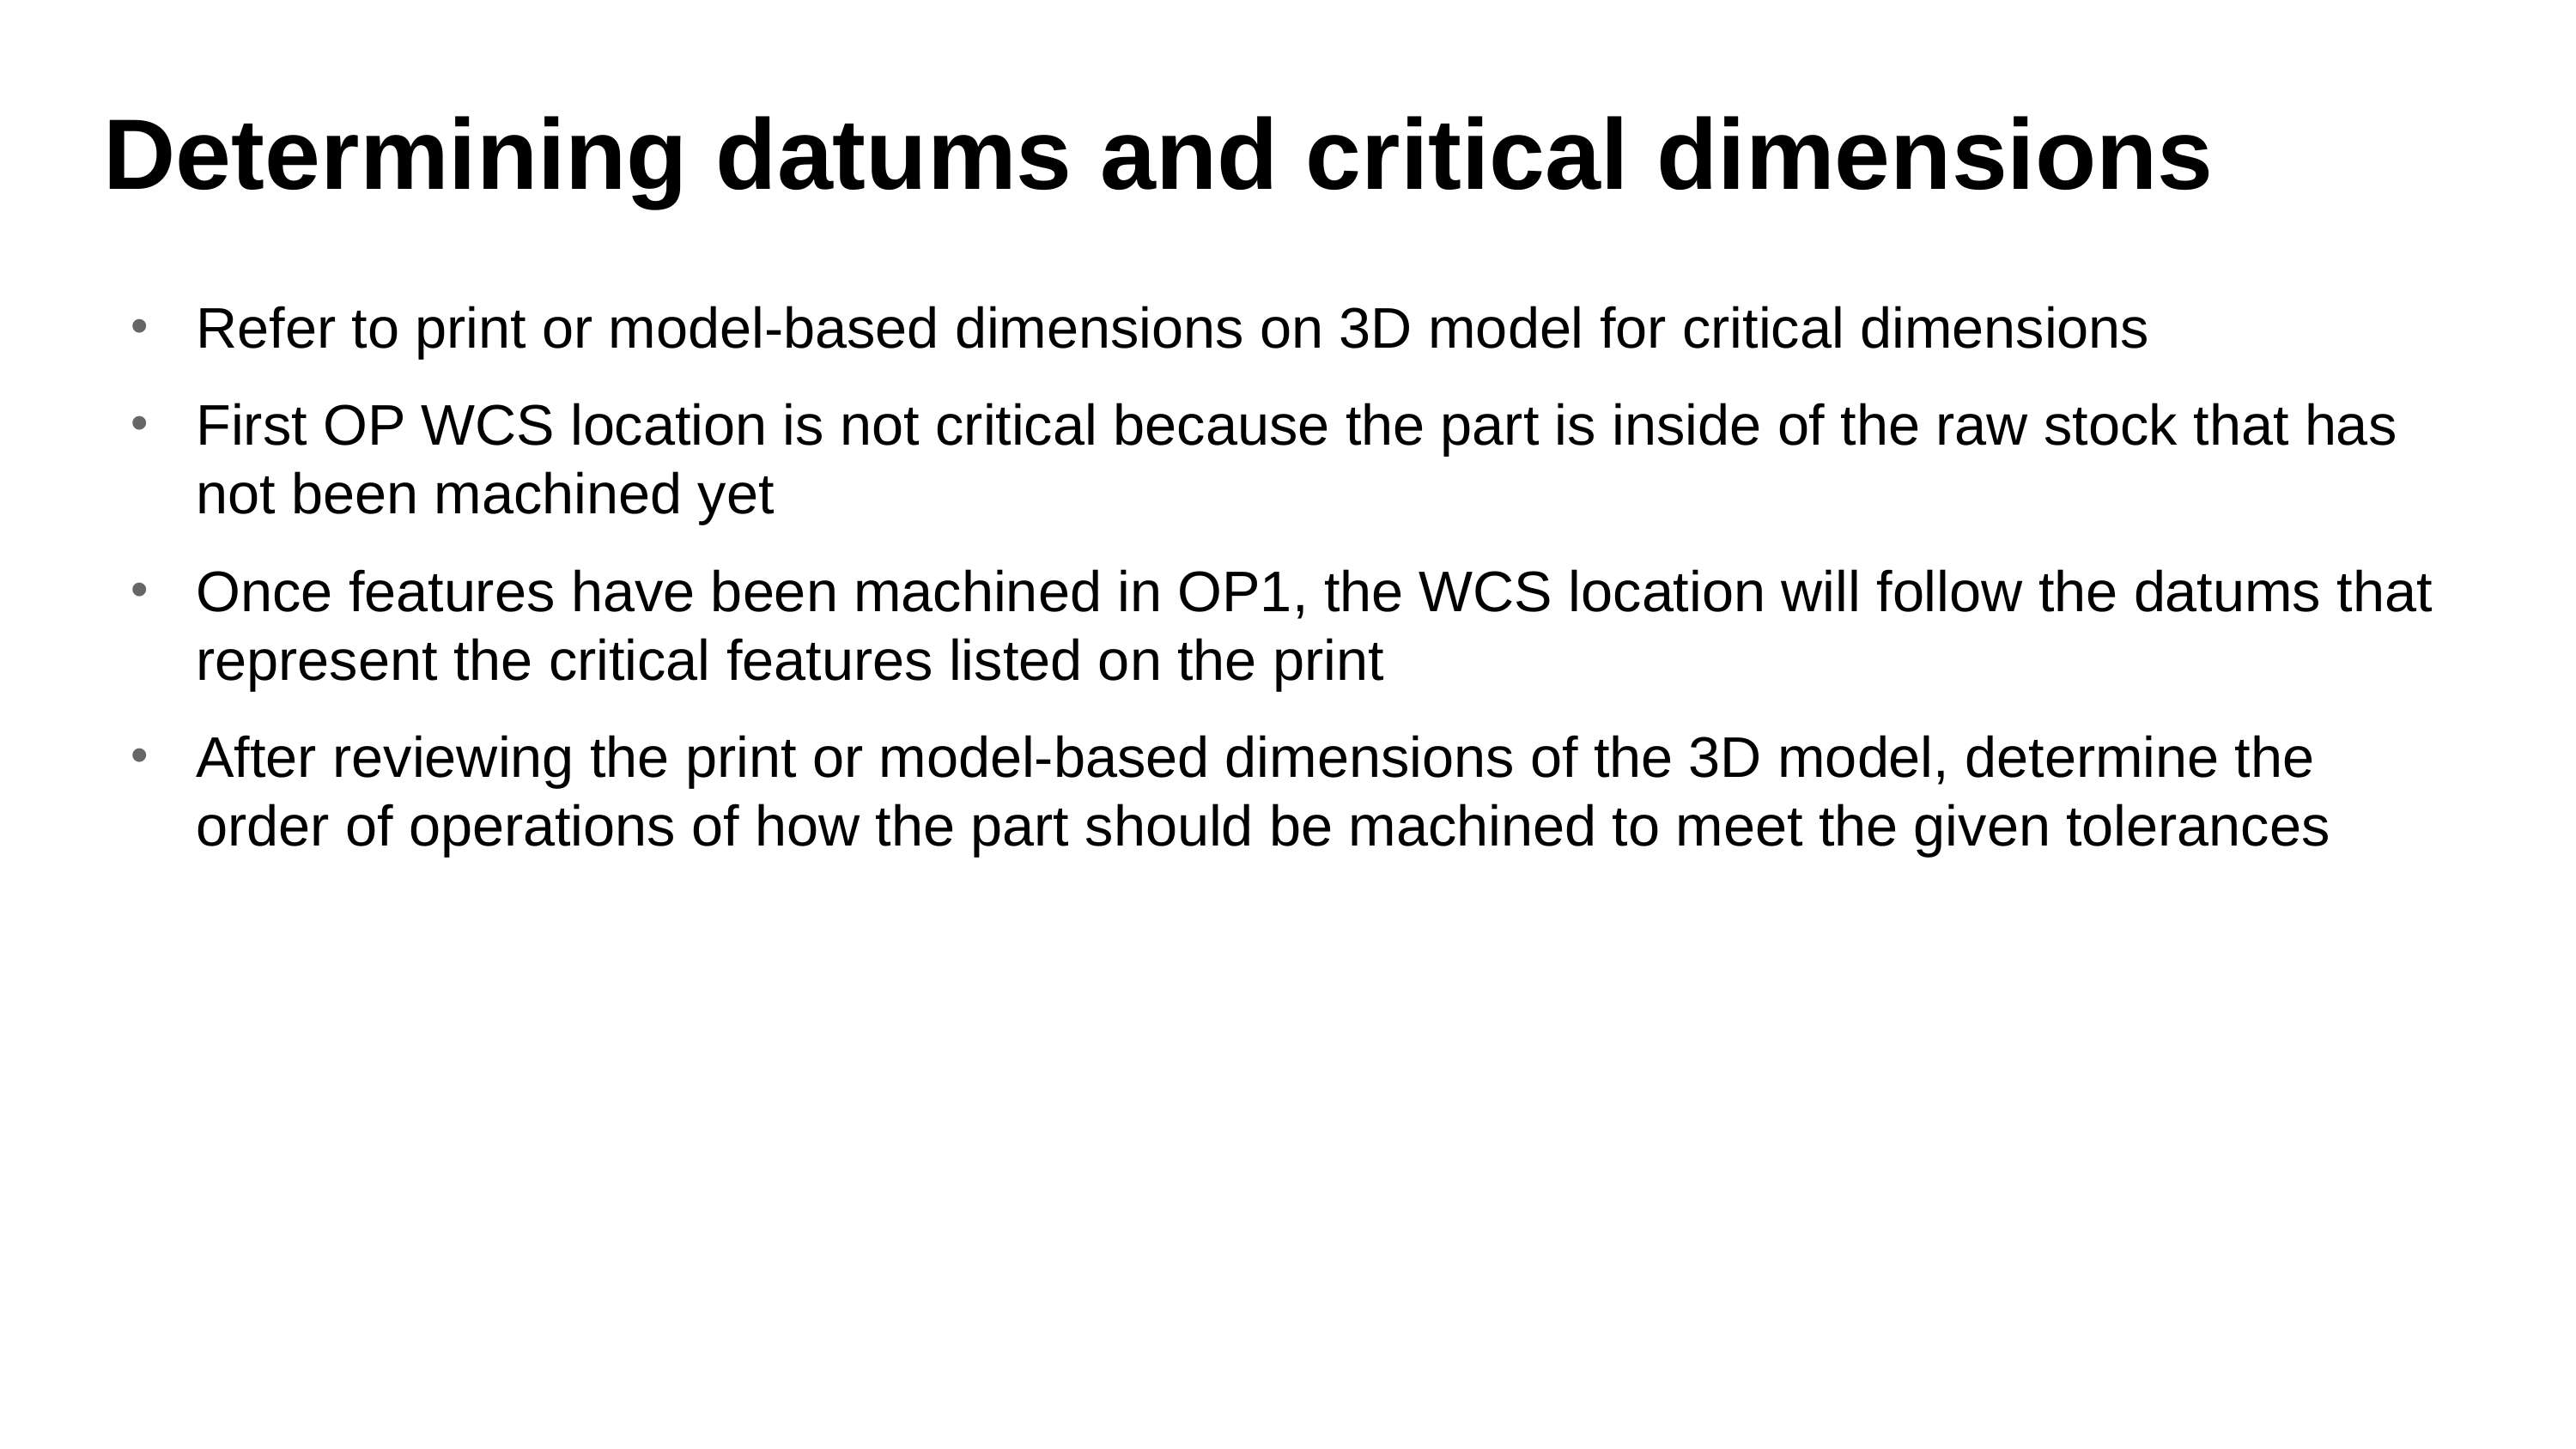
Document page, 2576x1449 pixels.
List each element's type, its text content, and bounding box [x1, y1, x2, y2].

list Refer to print or model-based dimensions on 3D model for critical dimensions First OP WCS location is not critical because the part is inside of the raw stock that has not been machined yet Once features have been machined in OP1, the WCS location will follow the datums that represent the critical features listed on the print After reviewing the print or model-based dimensions of the 3D model, determine the order of operations of how the part should be machined to meet the given tolerances [66, 290, 2435, 1302]
title Determining datums and critical dimensions [103, 103, 2473, 345]
